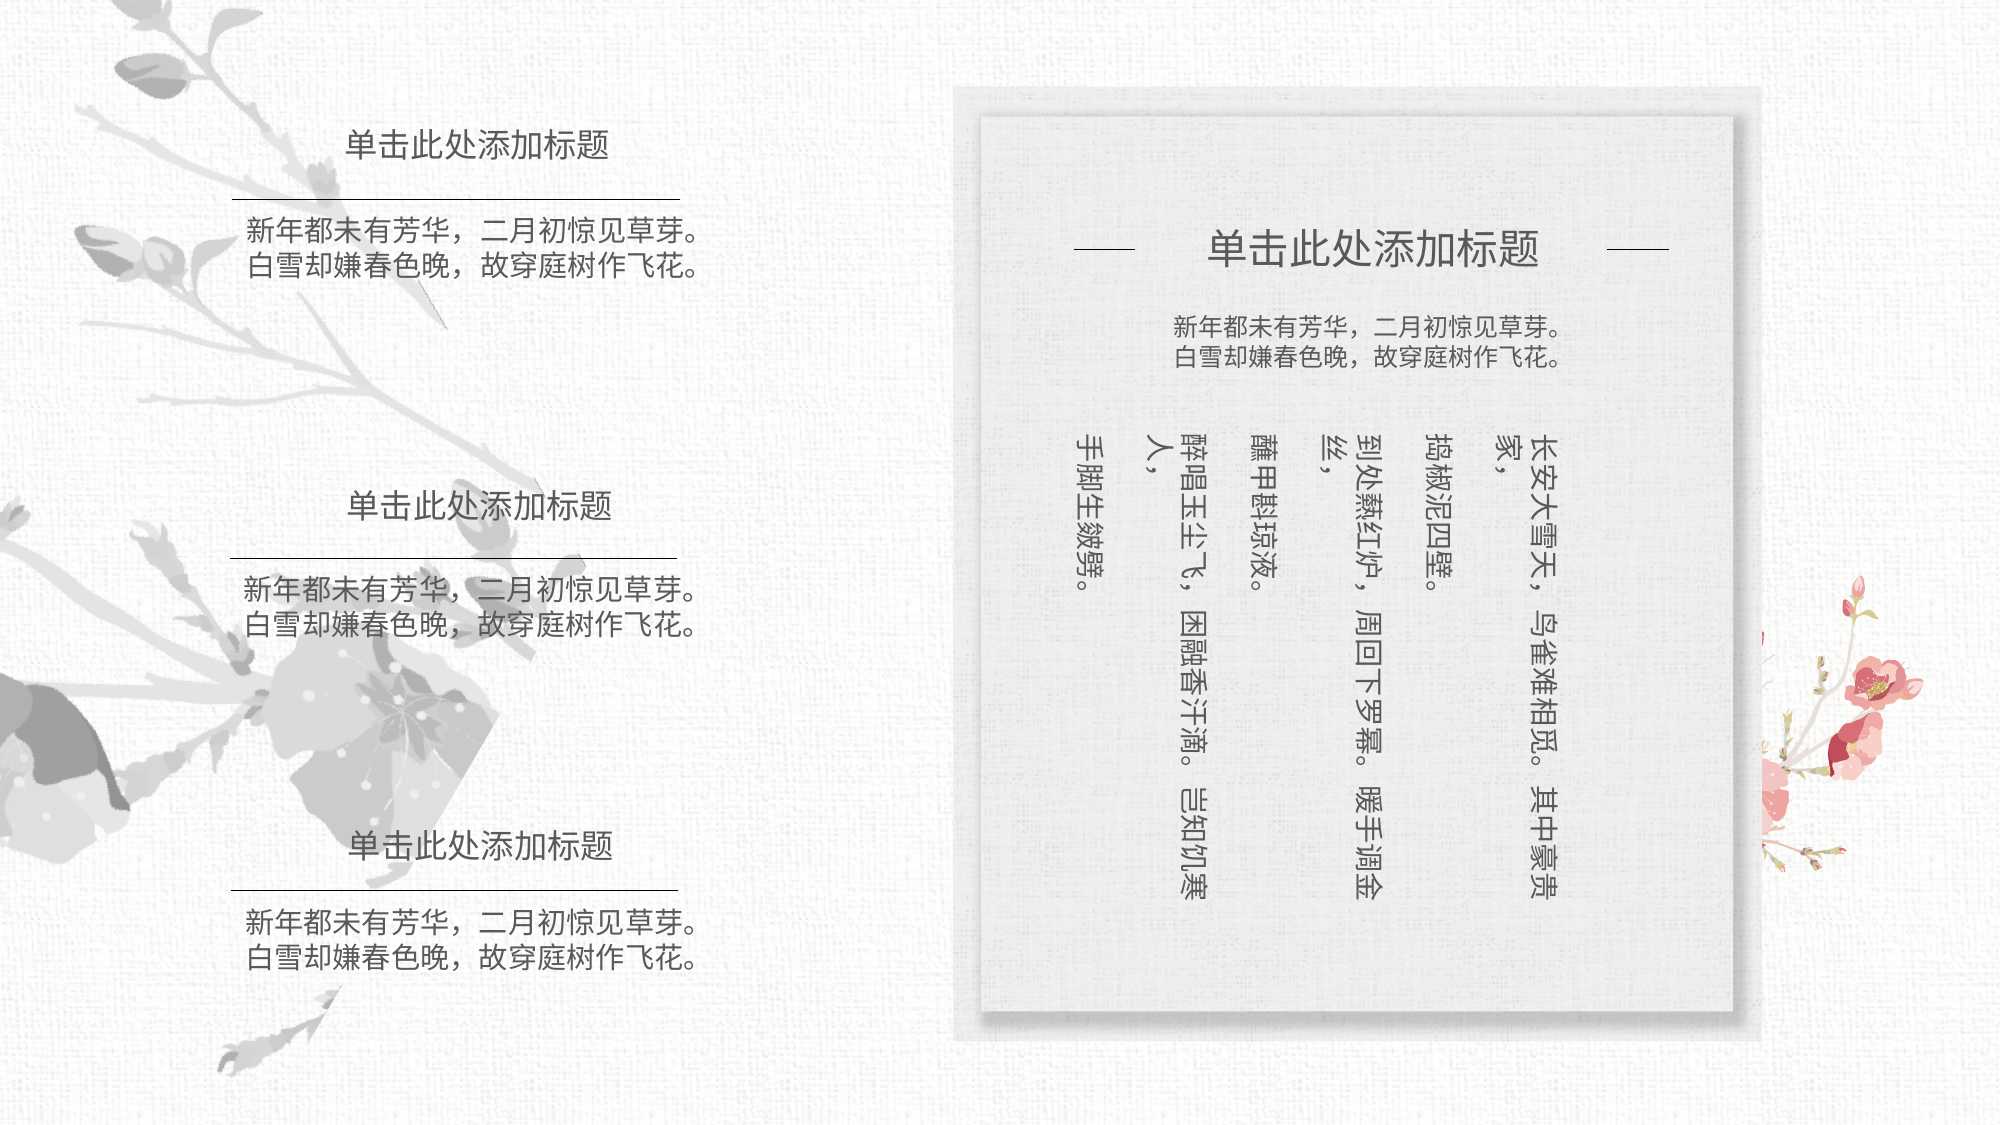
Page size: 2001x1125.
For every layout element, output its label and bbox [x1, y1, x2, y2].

text_box [953, 86, 1762, 1042]
text_box [1073, 215, 1669, 281]
picture [0, 20, 524, 1114]
text_box [227, 477, 732, 650]
text_box [228, 817, 733, 983]
text_box [229, 116, 732, 292]
picture [1762, 568, 1924, 873]
